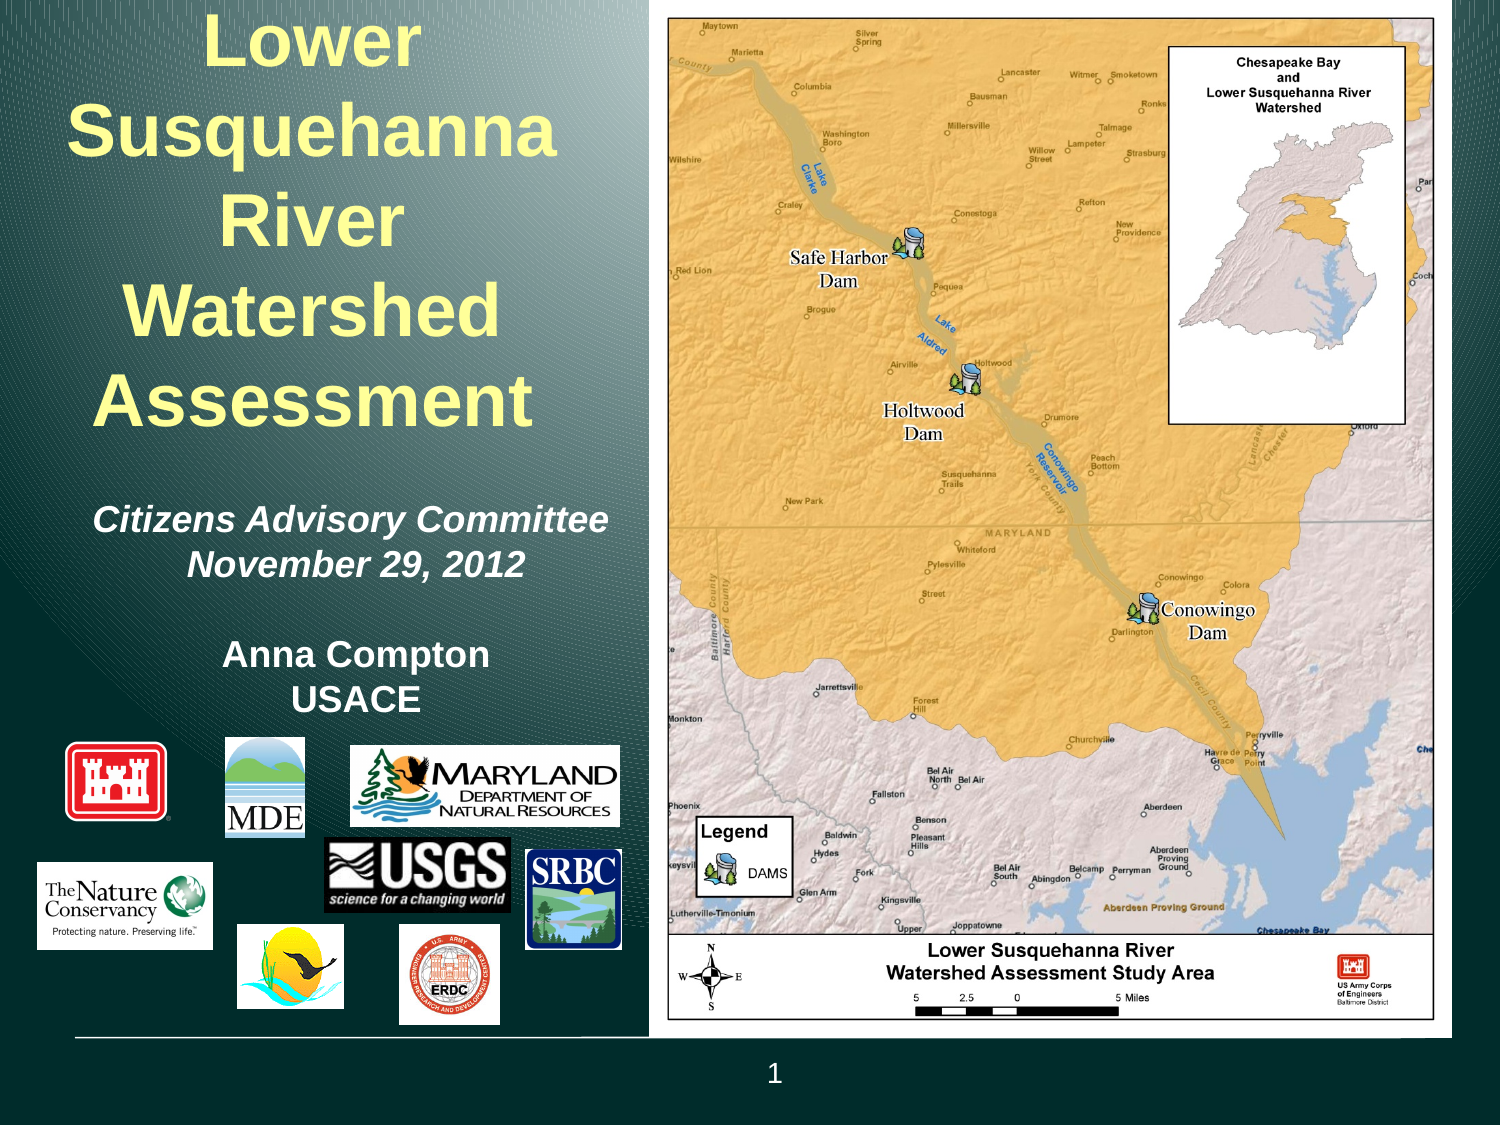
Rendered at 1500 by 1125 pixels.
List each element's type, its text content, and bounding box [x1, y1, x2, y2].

picture [37, 862, 213, 951]
picture [237, 924, 344, 1009]
picture [649, 0, 1452, 1038]
picture [524, 849, 622, 951]
title Lower Susquehanna River Watershed Assessment [0, 74, 626, 487]
picture [224, 737, 306, 838]
slide_number 1 [599, 1046, 951, 1125]
text_box Citizens Advisory Committee November 29, 2012 Anna Compton USACE [0, 487, 644, 728]
picture [62, 737, 176, 828]
picture [349, 744, 620, 828]
picture [399, 924, 501, 1026]
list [324, 837, 511, 913]
